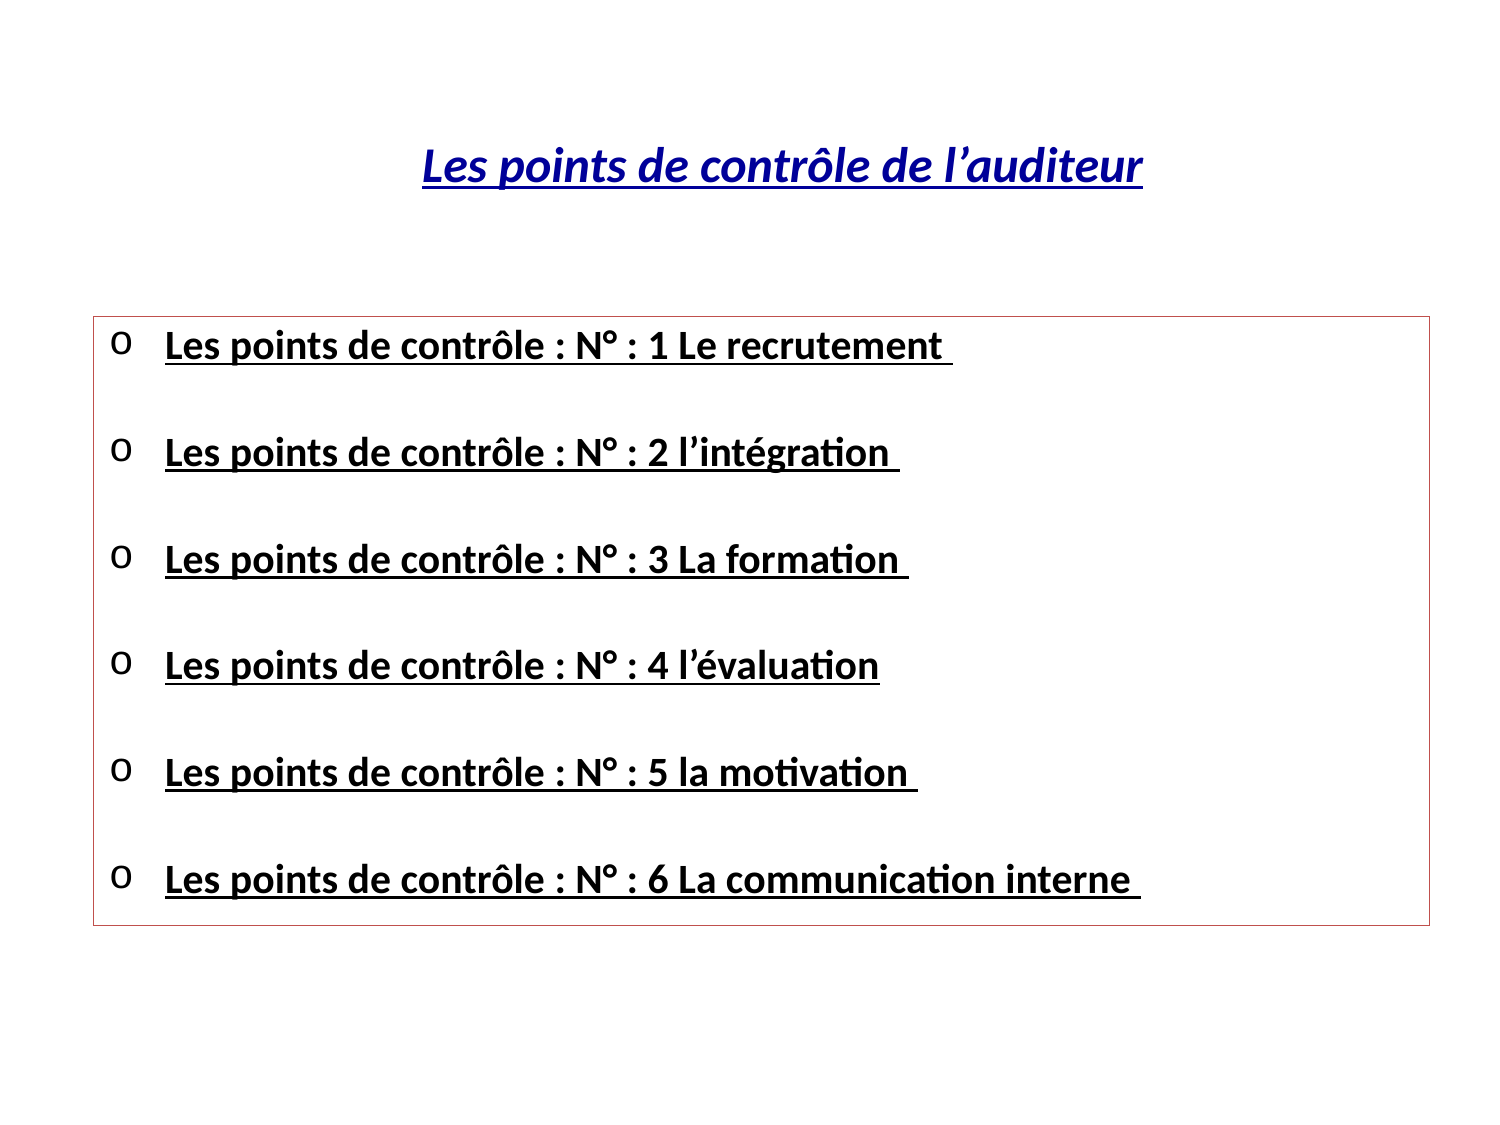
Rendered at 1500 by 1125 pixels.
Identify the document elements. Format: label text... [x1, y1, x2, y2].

list Les points de contrôle : N° : 1 Le recrutement Les points de contrôle : N° : 2 l’intégration Les points de contrôle : N° : 3 La formation Les points de contrôle : N° : 4 l’évaluation Les points de contrôle : N° : 5 la motivation Les points de contrôle : N° : 6 La communication interne [93, 316, 1430, 926]
text_box Les points de contrôle de l’auditeur [407, 125, 1188, 201]
